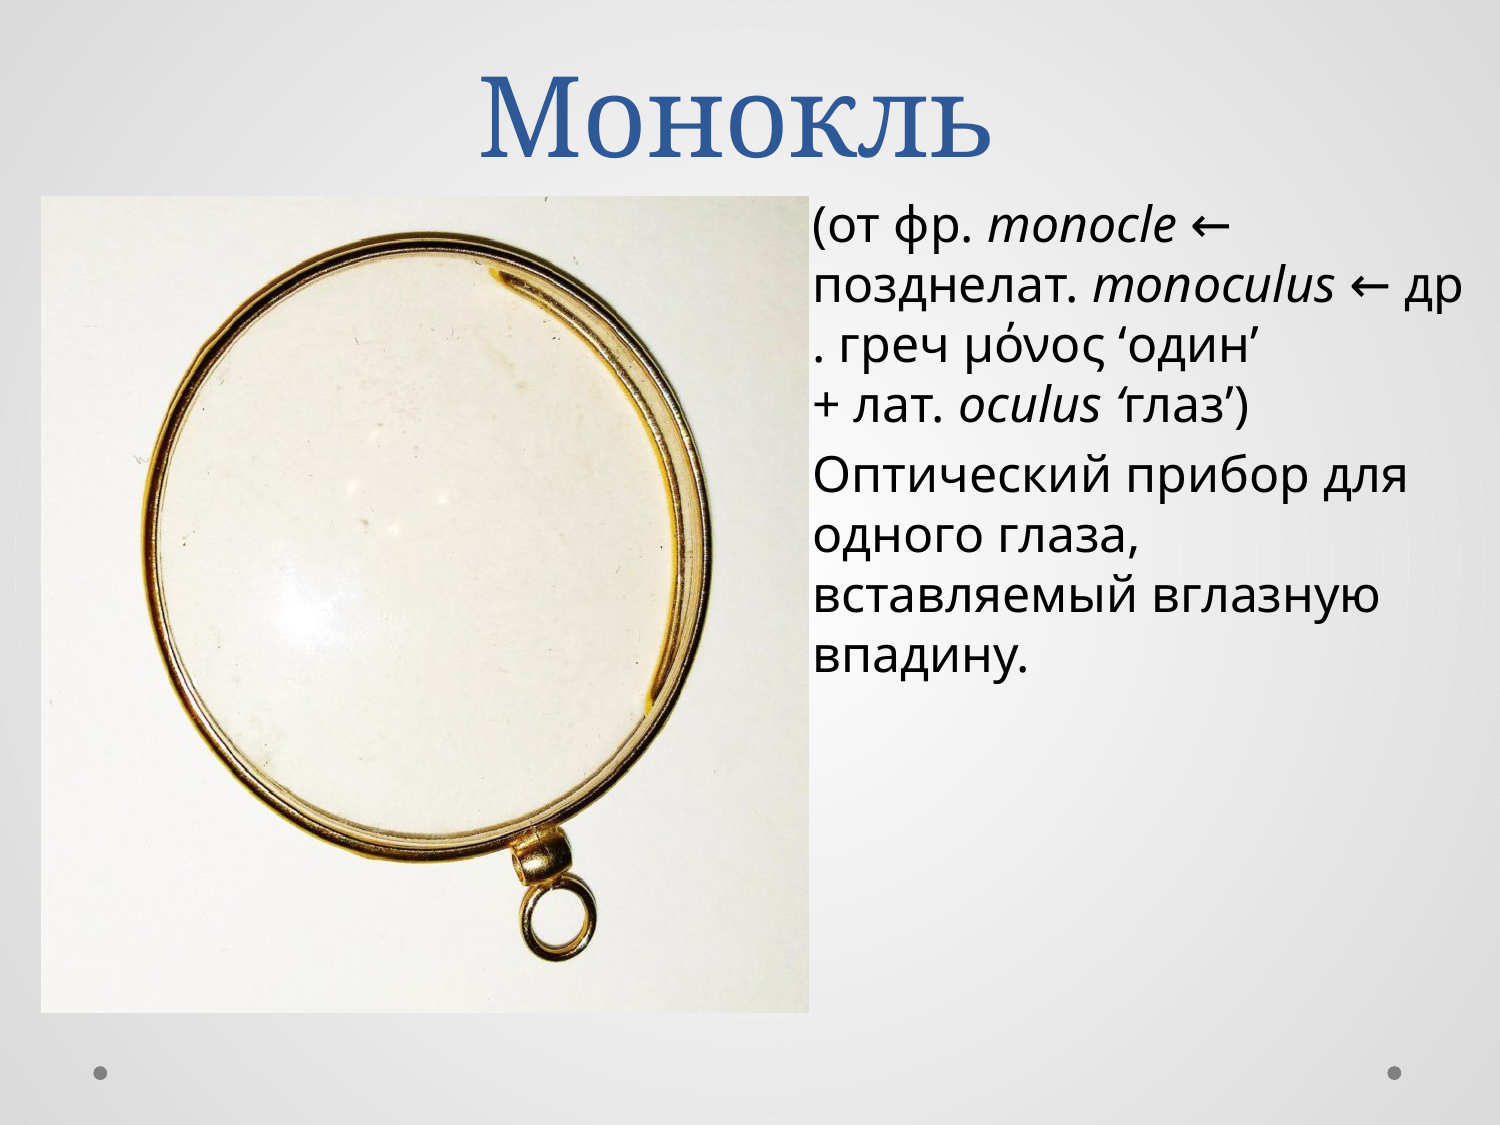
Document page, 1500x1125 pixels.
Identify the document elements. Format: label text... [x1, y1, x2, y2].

title Монокль [76, 0, 1427, 188]
list (от фр. mоnосle ← позднелат. monoculus ← др. греч μόνος ‘один’ + лат. oculus ‘глаз’) Оптический прибор для одного глаза, вставляемый вглазную впадину. [797, 184, 1482, 982]
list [41, 195, 810, 1013]
